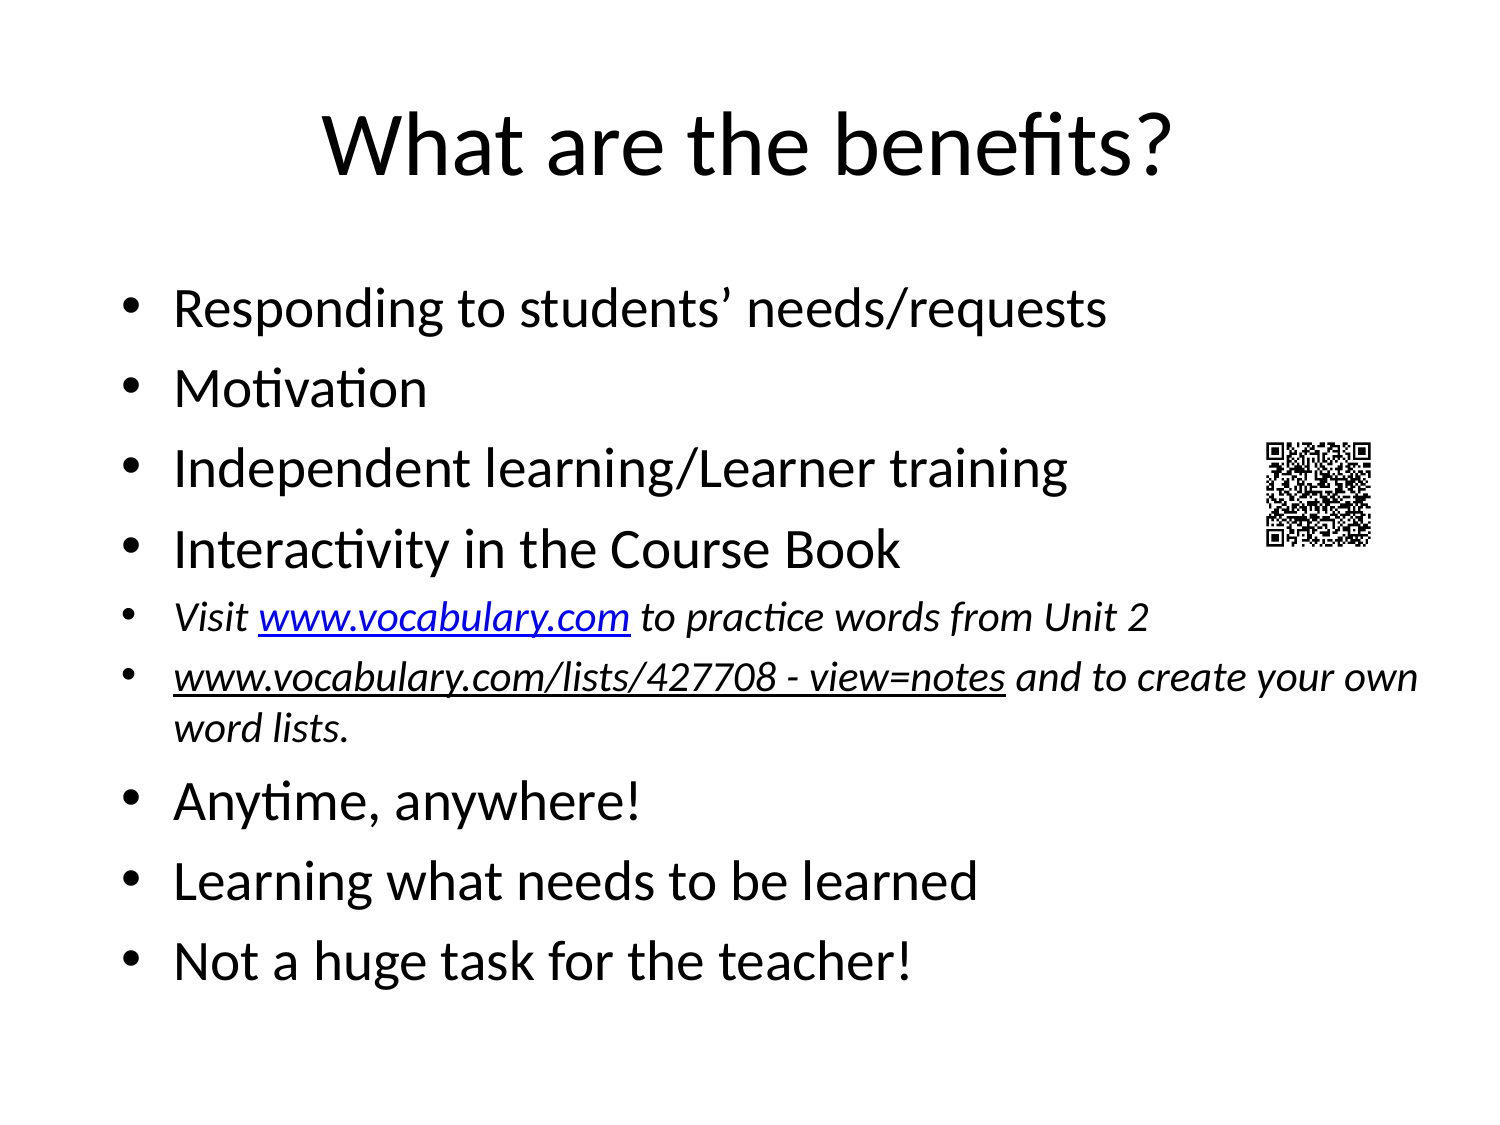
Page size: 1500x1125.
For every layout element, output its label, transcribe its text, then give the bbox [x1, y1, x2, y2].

list Responding to students’ needs/requests Motivation Independent learning/Learner training Interactivity in the Course Book Visit www.vocabulary.com to practice words from Unit 2 www.vocabulary.com/lists/427708 - view=notes and to create your own word lists. Anytime, anywhere! Learning what needs to be learned Not a huge task for the teacher! [106, 262, 1456, 1005]
picture [1263, 440, 1373, 550]
title What are the benefits? [75, 45, 1425, 233]
